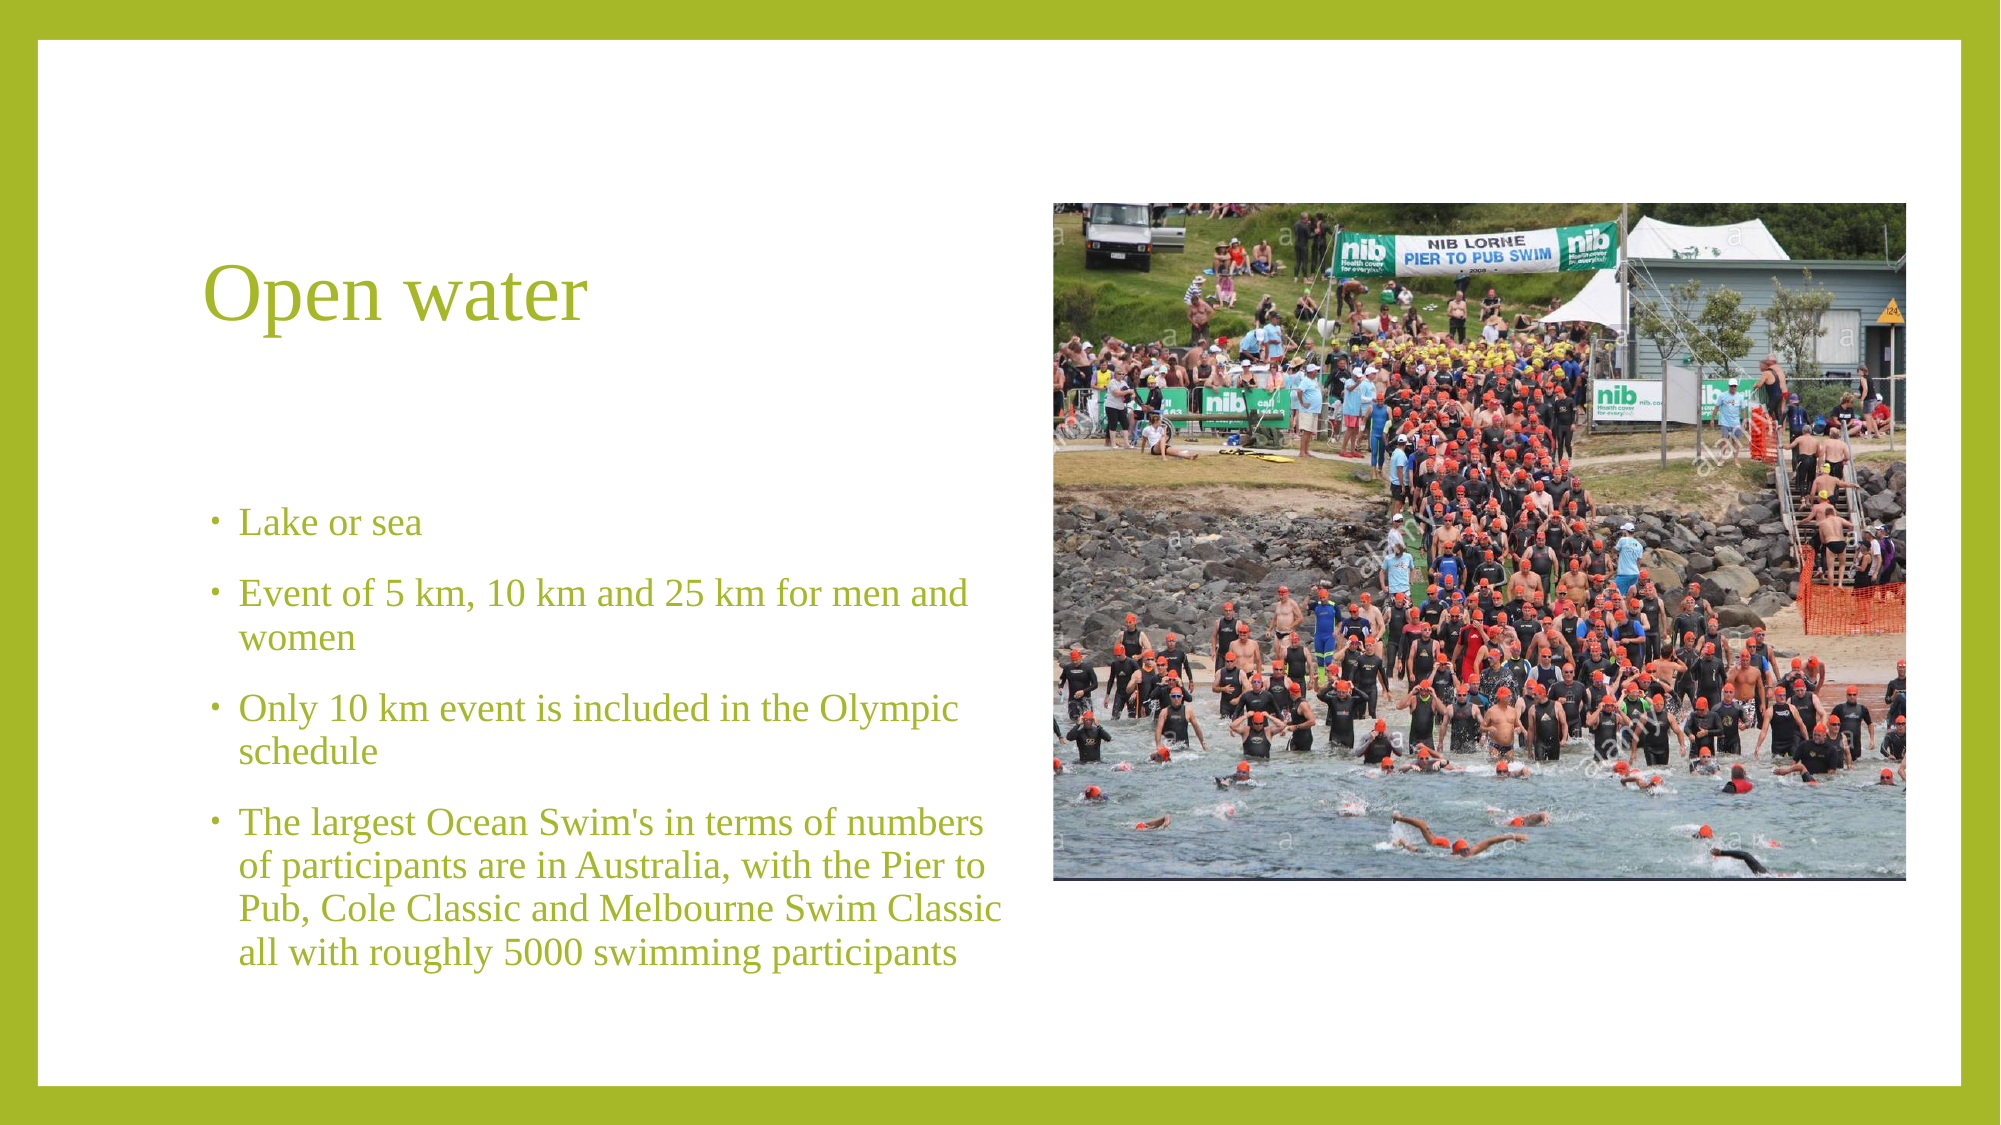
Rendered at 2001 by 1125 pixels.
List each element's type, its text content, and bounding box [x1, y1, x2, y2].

picture [1052, 202, 1907, 881]
list Lake or sea Event of 5 km, 10 km and 25 km for men and women Only 10 km event is included in the Olympic schedule The largest Ocean Swim's in terms of numbers of participants are in Australia, with the Pier to Pub, Cole Classic and Melbourne Swim Classic all with roughly 5000 swimming participants [187, 417, 1022, 1000]
title Open water [187, 175, 1041, 413]
